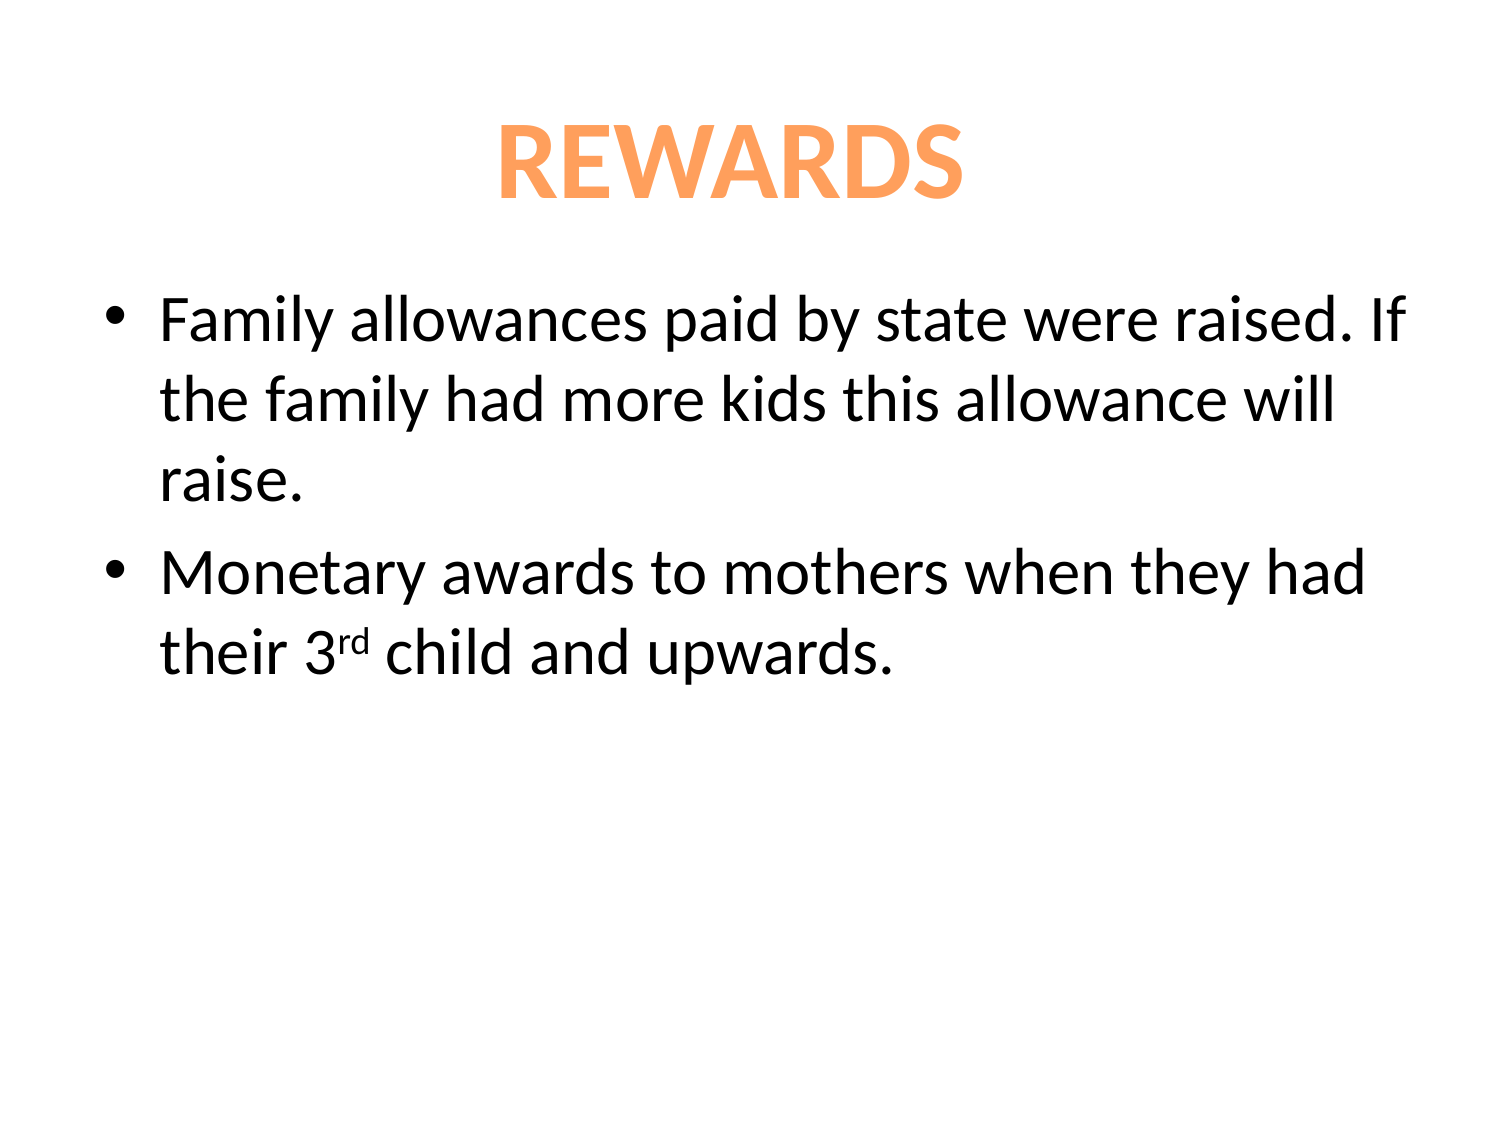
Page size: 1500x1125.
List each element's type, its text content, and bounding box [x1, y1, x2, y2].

text_box REWARDS [480, 78, 982, 229]
list Family allowances paid by state were raised. If the family had more kids this allowance will raise. Monetary awards to mothers when they had their 3rd child and upwards. [88, 267, 1439, 1010]
